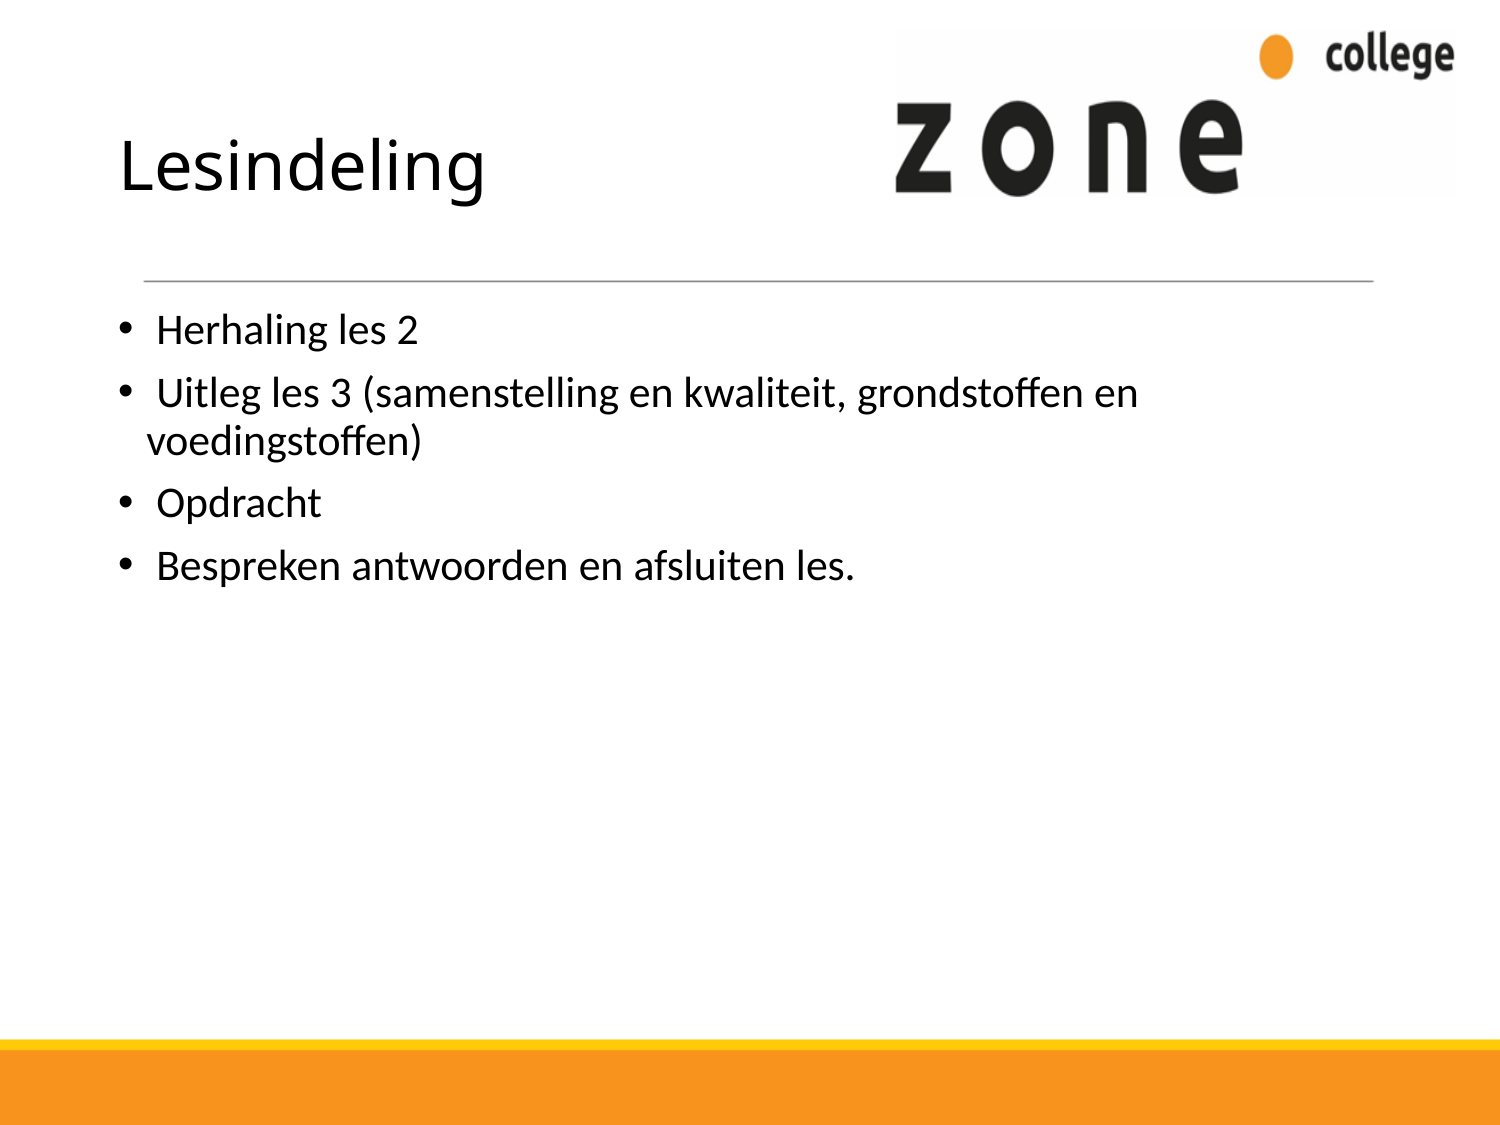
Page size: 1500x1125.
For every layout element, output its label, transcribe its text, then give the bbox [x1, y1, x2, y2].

picture [0, 0, 1500, 1125]
title Lesindeling [103, 59, 1397, 278]
list Herhaling les 2 Uitleg les 3 (samenstelling en kwaliteit, grondstoffen en voedingstoffen) Opdracht Bespreken antwoorden en afsluiten les. [103, 299, 1397, 1014]
